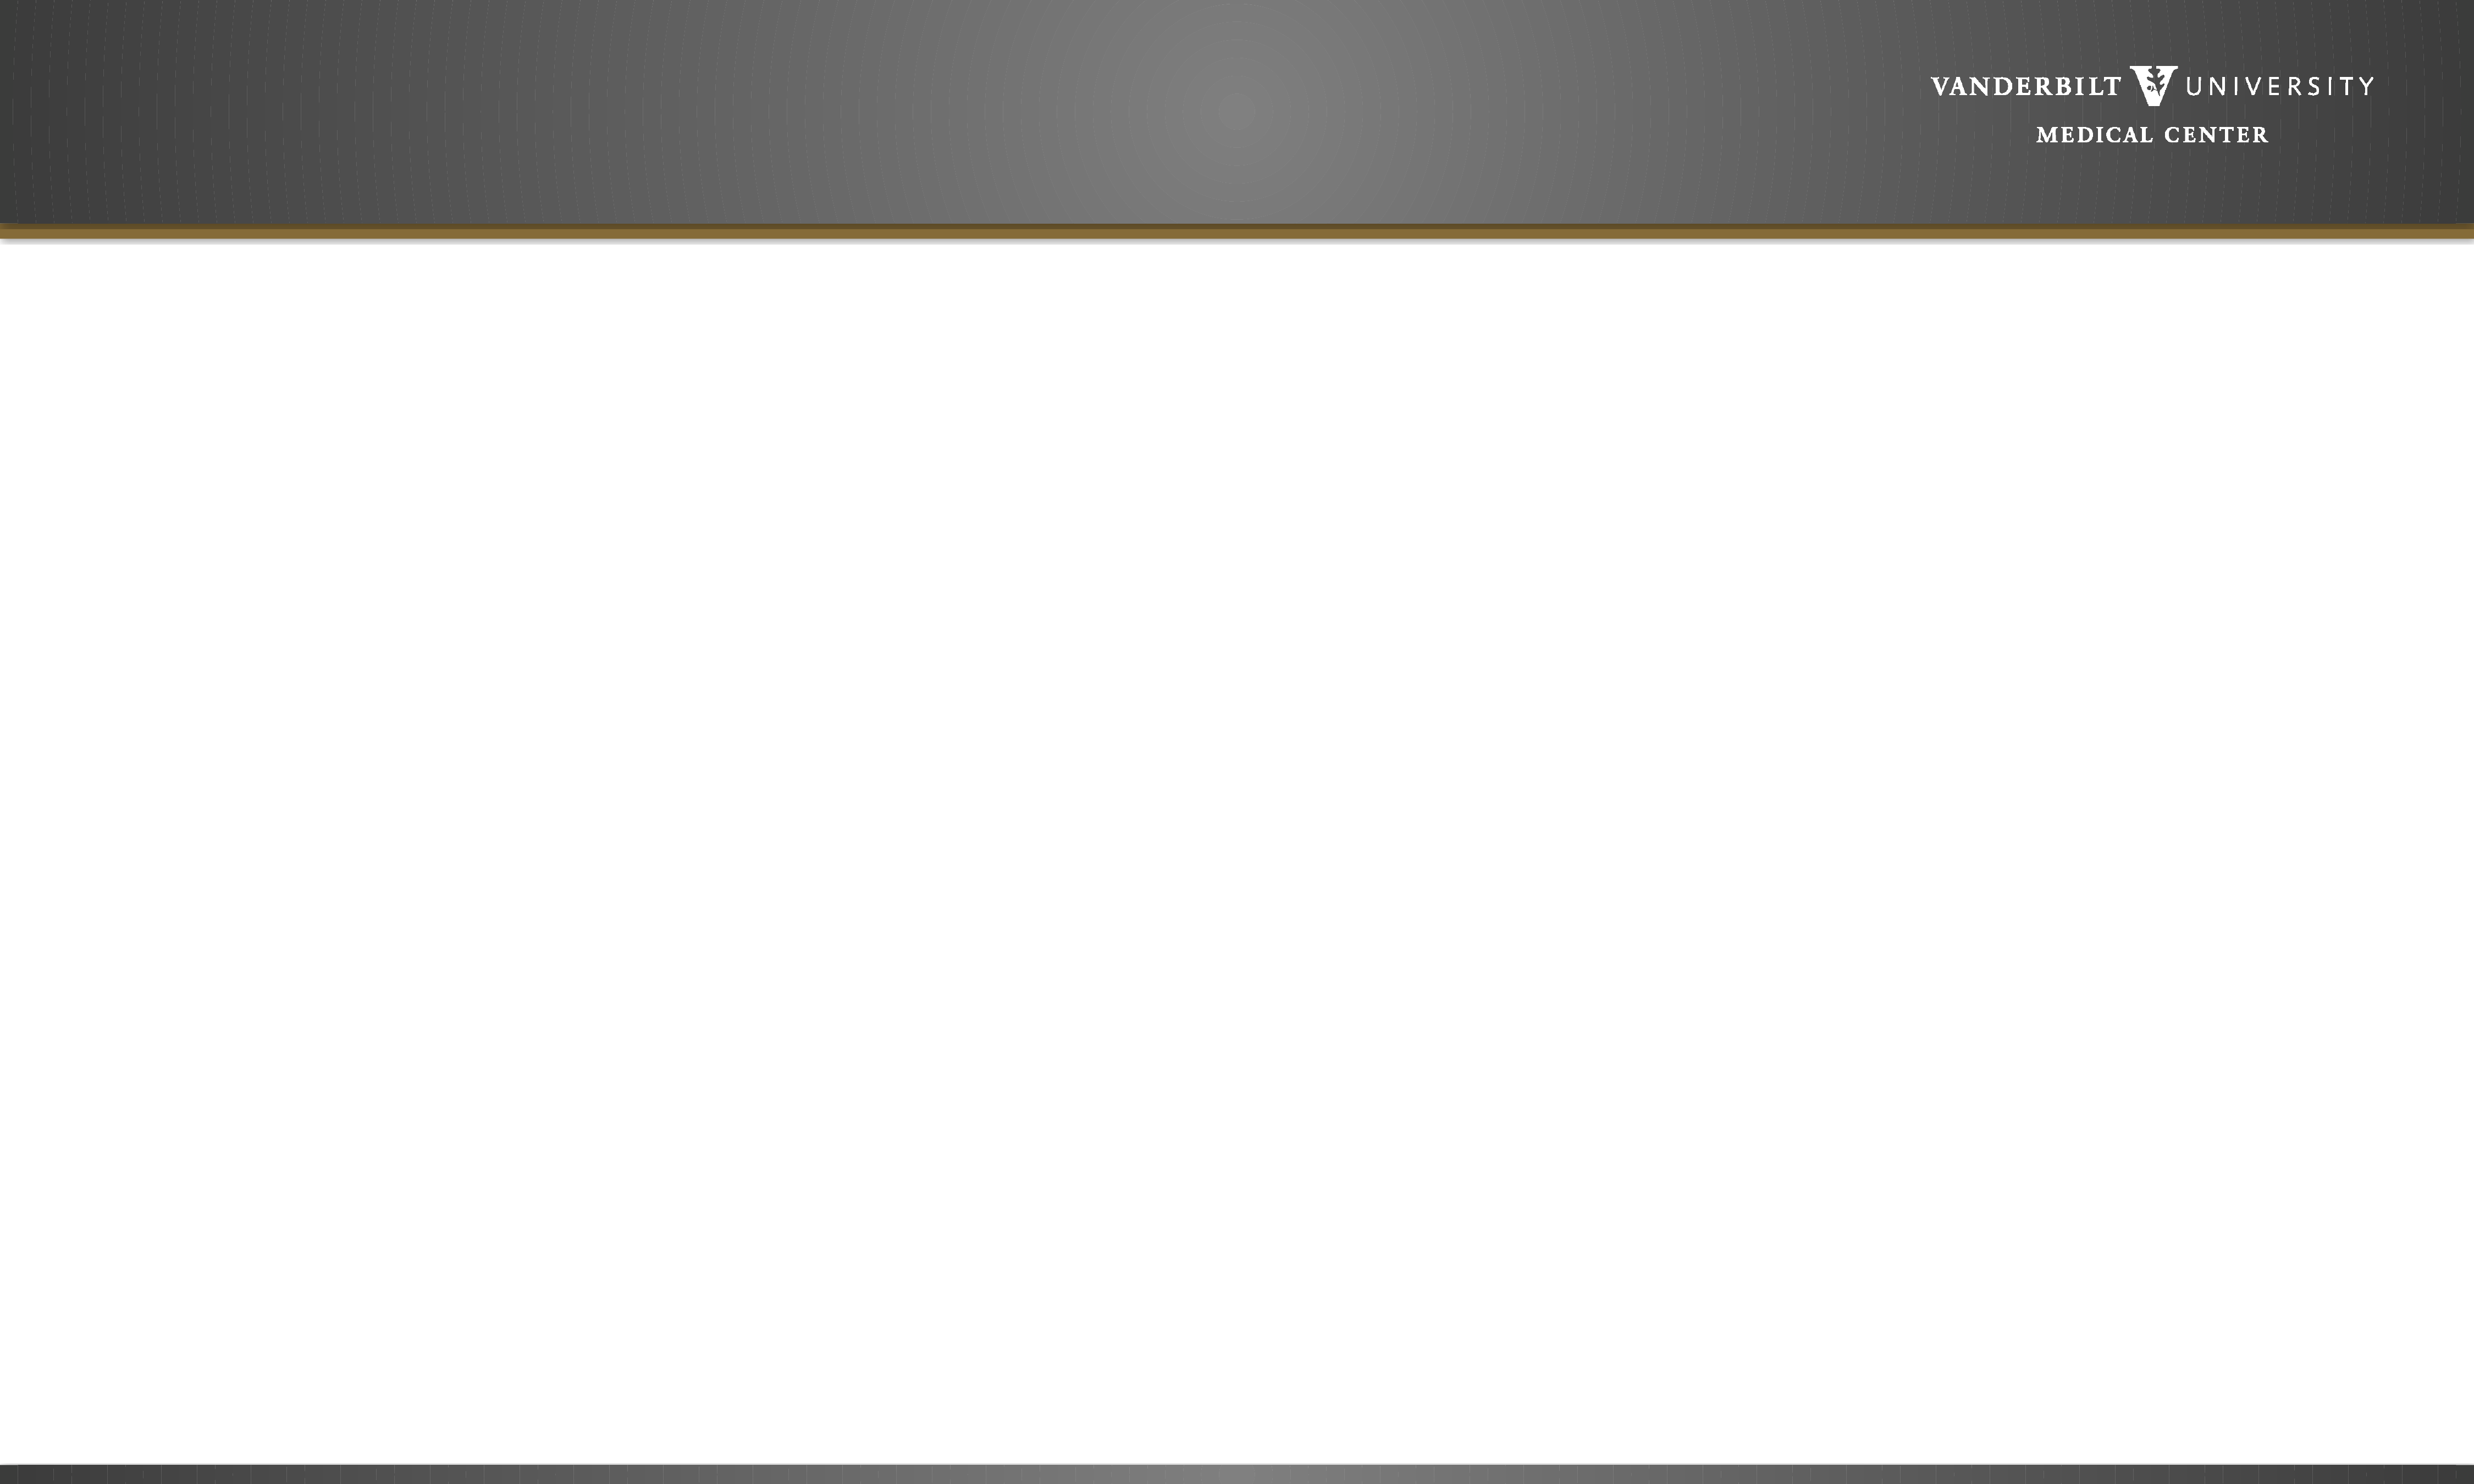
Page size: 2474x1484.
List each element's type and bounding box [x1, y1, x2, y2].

picture [1931, 66, 2373, 142]
